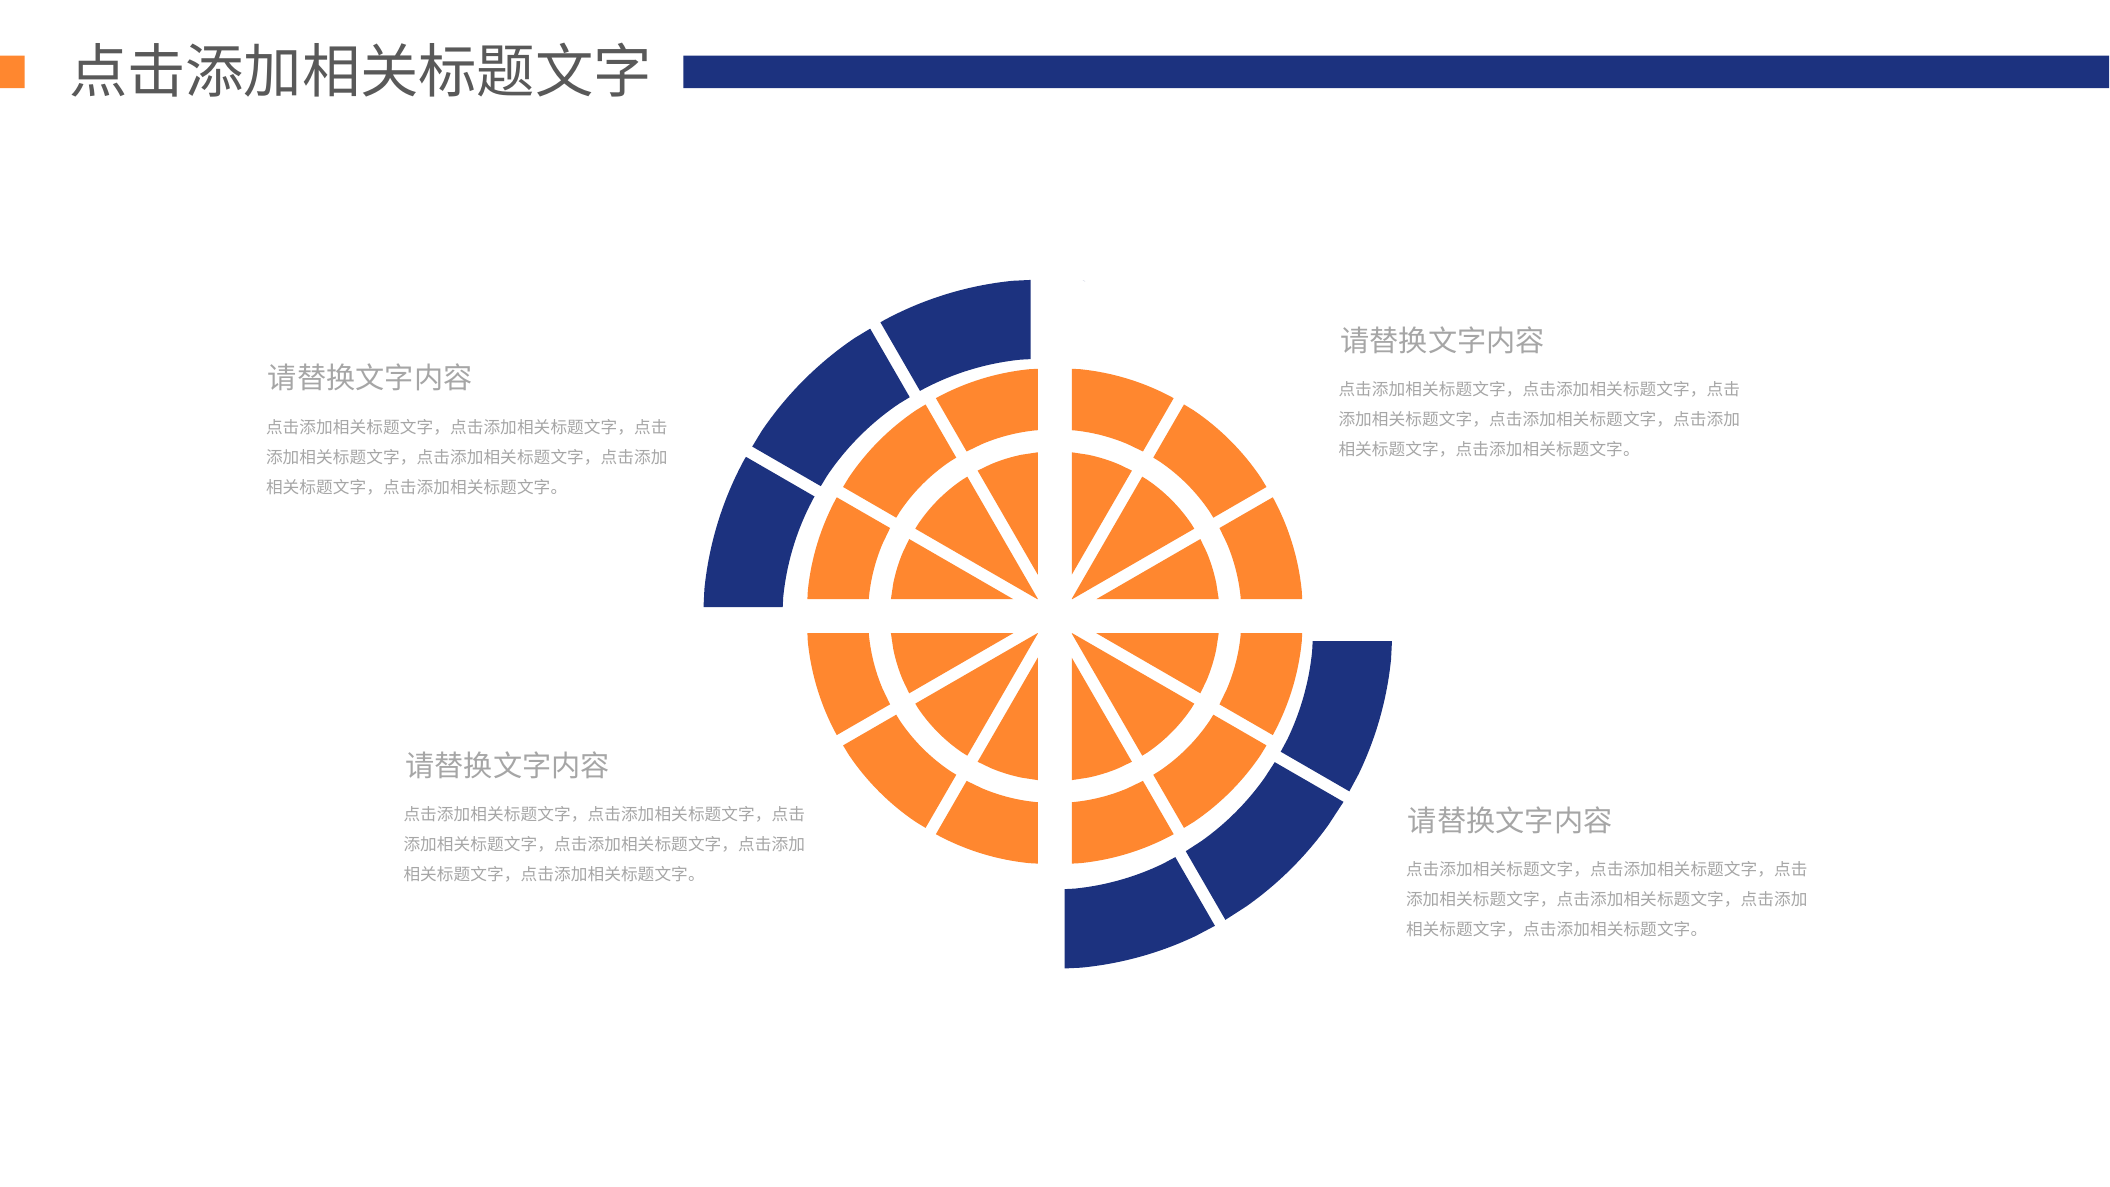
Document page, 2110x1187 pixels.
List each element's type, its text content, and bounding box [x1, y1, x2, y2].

text_box [1063, 855, 1217, 970]
text_box 点击添加相关标题文字，点击添加相关标题文字，点击添加相关标题文字，点击添加相关标题文字，点击添加相关标题文字，点击添加相关标题文字。 [251, 399, 687, 504]
text_box [913, 475, 1039, 601]
text_box [1070, 779, 1176, 865]
text_box [750, 327, 912, 488]
text_box [934, 367, 1039, 453]
text_box [1184, 760, 1345, 922]
text_box [1092, 632, 1220, 695]
text_box 请替换文字内容 [1392, 787, 1791, 846]
text_box [1070, 632, 1196, 758]
text_box [1070, 367, 1176, 453]
text_box [1151, 403, 1268, 520]
text_box [934, 779, 1039, 865]
text_box [1218, 632, 1304, 737]
text_box 点击添加相关标题文字，点击添加相关标题文字，点击添加相关标题文字，点击添加相关标题文字，点击添加相关标题文字，点击添加相关标题文字。 [1391, 842, 1827, 947]
text_box 请替换文字内容 [389, 732, 789, 791]
text_box [1070, 451, 1134, 579]
text_box [976, 653, 1039, 782]
text_box [1218, 495, 1304, 601]
text_box [841, 713, 958, 830]
text_box [806, 632, 892, 737]
text_box [1279, 640, 1394, 793]
text_box [976, 451, 1039, 579]
text_box [1092, 537, 1220, 601]
text_box [889, 537, 1018, 601]
text_box [1151, 713, 1268, 830]
text_box [1070, 653, 1134, 782]
text_box [889, 632, 1018, 695]
text_box 点击添加相关标题文字，点击添加相关标题文字，点击添加相关标题文字，点击添加相关标题文字，点击添加相关标题文字，点击添加相关标题文字。 [389, 787, 825, 892]
text_box [806, 495, 892, 601]
text_box 请替换文字内容 [1324, 307, 1724, 366]
text_box 请替换文字内容 [252, 345, 651, 403]
text_box [1070, 475, 1196, 601]
text_box 点击添加相关标题文字 [54, 26, 667, 112]
text_box 点击添加相关标题文字，点击添加相关标题文字，点击添加相关标题文字，点击添加相关标题文字，点击添加相关标题文字，点击添加相关标题文字。 [1324, 362, 1760, 467]
text_box [913, 632, 1039, 758]
text_box [879, 278, 1032, 393]
text_box [841, 403, 958, 520]
text_box [702, 455, 816, 609]
